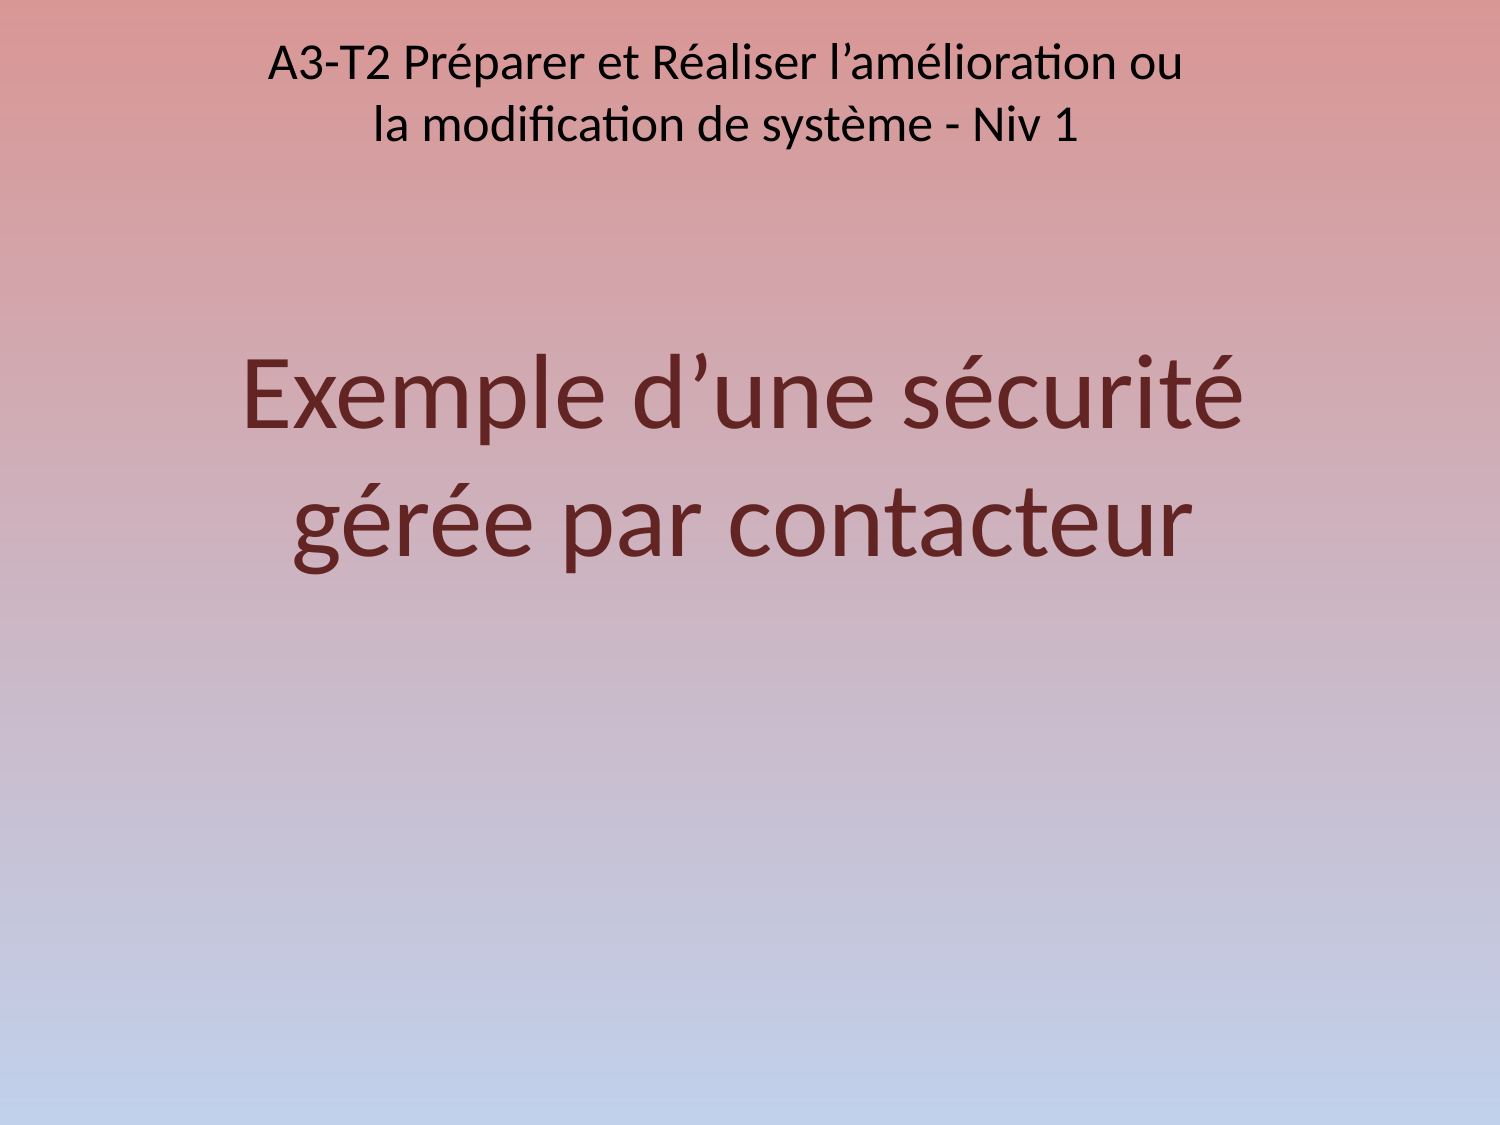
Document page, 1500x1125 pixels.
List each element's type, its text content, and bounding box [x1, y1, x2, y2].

text_box Exemple d’une sécurité gérée par contacteur [218, 314, 1269, 602]
title A3-T2 Préparer et Réaliser l’amélioration ou la modification de système - Niv 1 [242, 19, 1211, 161]
